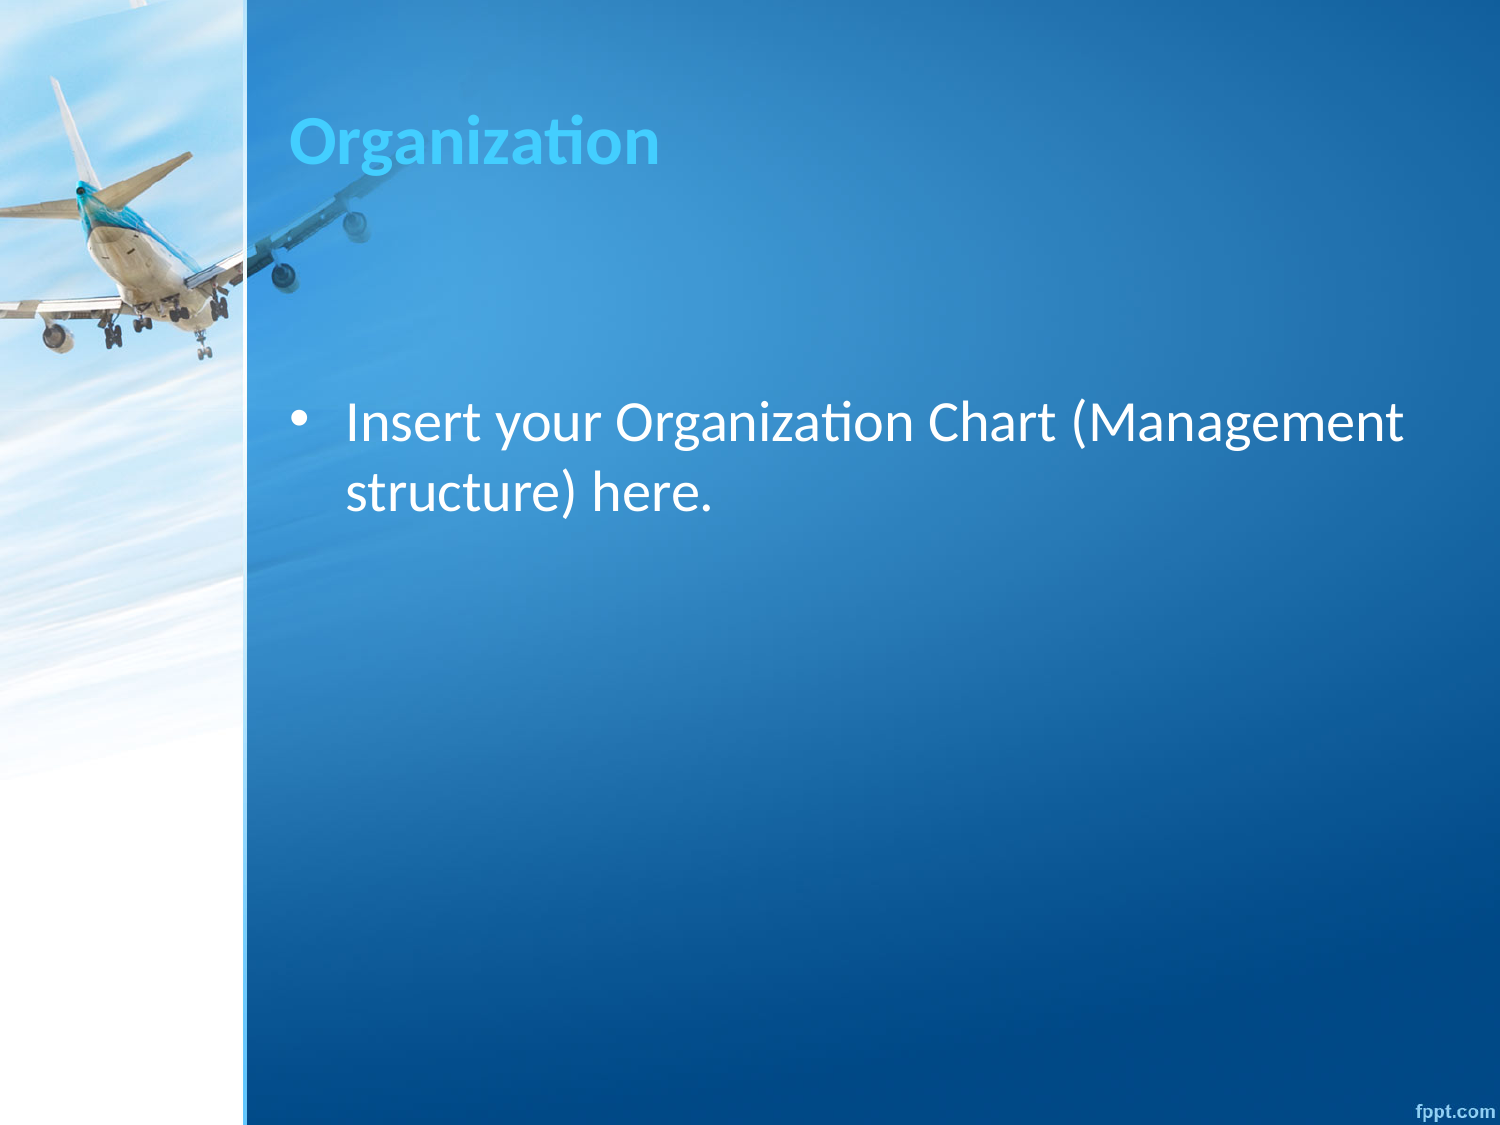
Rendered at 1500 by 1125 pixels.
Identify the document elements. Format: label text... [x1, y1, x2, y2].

picture [0, 0, 1500, 1125]
title Organization [274, 86, 1425, 187]
list Insert your Organization Chart (Management structure) here. [274, 211, 1425, 914]
